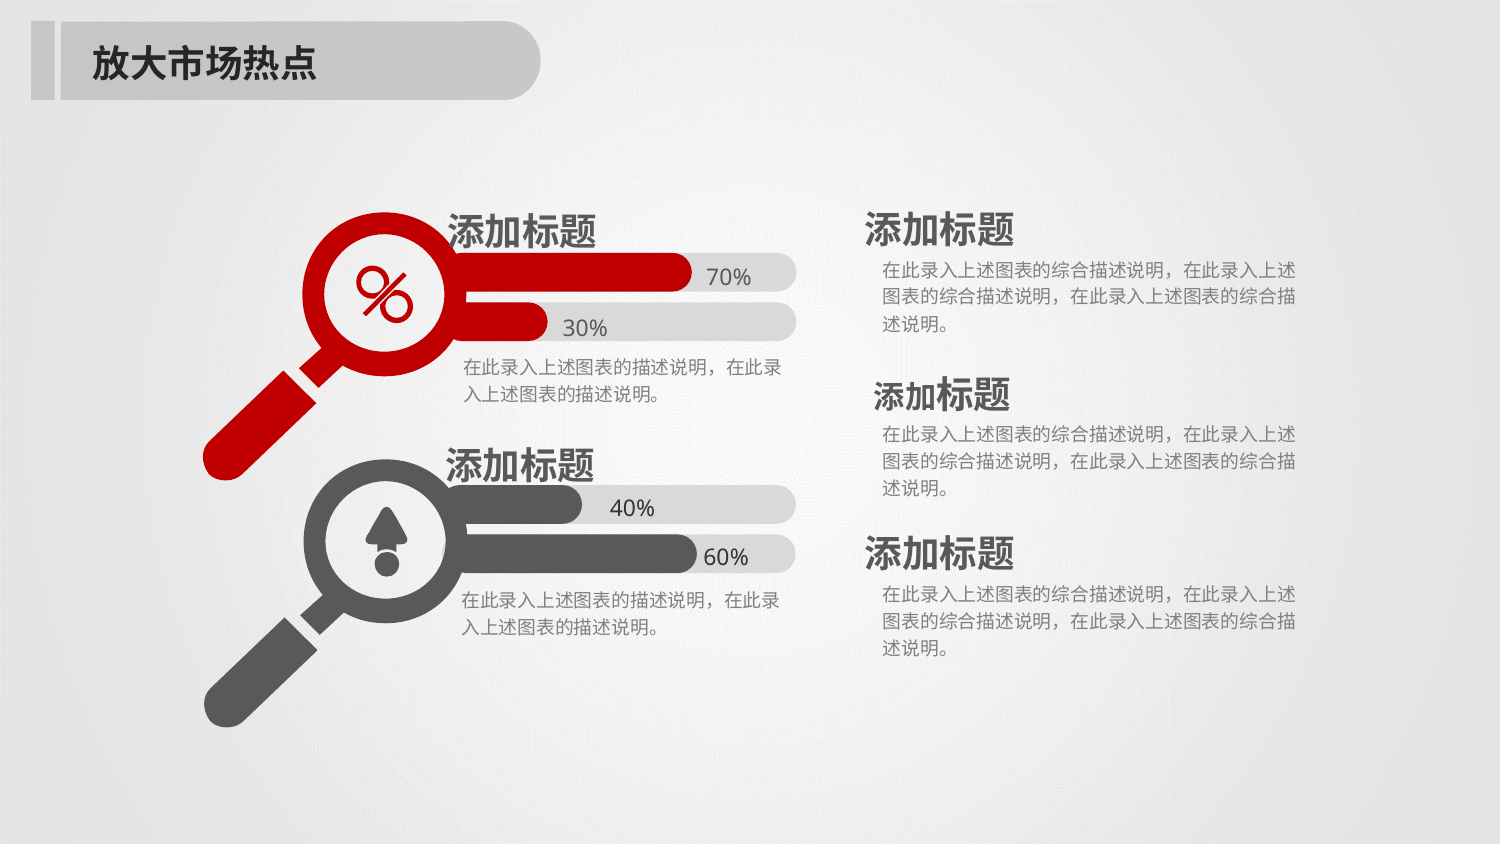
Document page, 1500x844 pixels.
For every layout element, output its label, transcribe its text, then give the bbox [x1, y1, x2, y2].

text_box 在此录入上述图表的综合描述说明，在此录入上述图表的综合描述说明，在此录入上述图表的综合描述说明。 [871, 572, 1317, 665]
text_box 添加标题 [853, 200, 1026, 257]
picture [0, 0, 1500, 844]
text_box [471, 249, 797, 299]
text_box 添加标题 [471, 436, 607, 478]
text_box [471, 300, 797, 350]
text_box 在此录入上述图表的描述说明，在此录入上述图表的描述说明。 [471, 356, 798, 411]
text_box 添加标题 [435, 202, 609, 248]
text_box [29, 19, 57, 102]
text_box 添加标题 [862, 365, 1023, 422]
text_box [472, 529, 796, 579]
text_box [200, 212, 467, 458]
text_box 放大市场热点 [81, 34, 549, 91]
text_box 在此录入上述图表的描述说明，在此录入上述图表的描述说明。 [472, 586, 796, 644]
text_box 在此录入上述图表的综合描述说明，在此录入上述图表的综合描述说明，在此录入上述图表的综合描述说明。 [871, 248, 1317, 341]
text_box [201, 459, 468, 730]
text_box [58, 19, 534, 103]
text_box 在此录入上述图表的综合描述说明，在此录入上述图表的综合描述说明，在此录入上述图表的综合描述说明。 [871, 412, 1317, 506]
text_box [472, 480, 797, 530]
text_box 添加标题 [853, 524, 1026, 581]
